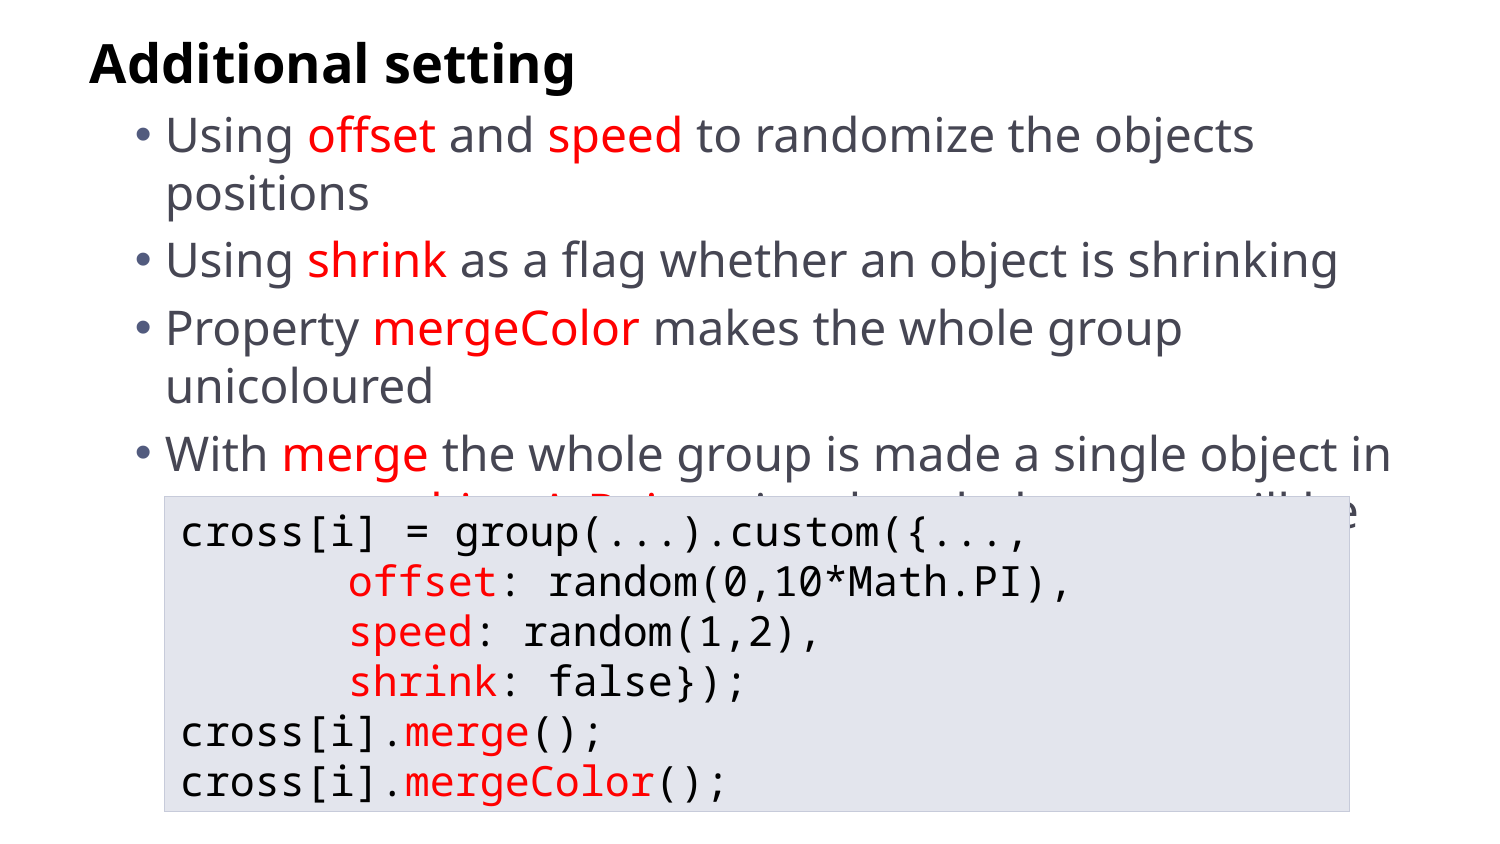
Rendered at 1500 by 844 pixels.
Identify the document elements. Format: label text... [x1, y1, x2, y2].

list Additional setting Using offset and speed to randomize the objects positions Using shrink as a flag whether an object is shrinking Property mergeColor makes the whole group unicoloured With merge the whole group is made a single object in respect to objectAtPoint – i.e. the whole group will be selected instead of individual cuboids [75, 21, 1475, 835]
text_box cross[i] = group(...).custom({..., offset: random(0,10*Math.PI), speed: random(1,2), shrink: false}); cross[i].merge(); cross[i].mergeColor(); [164, 496, 1350, 812]
